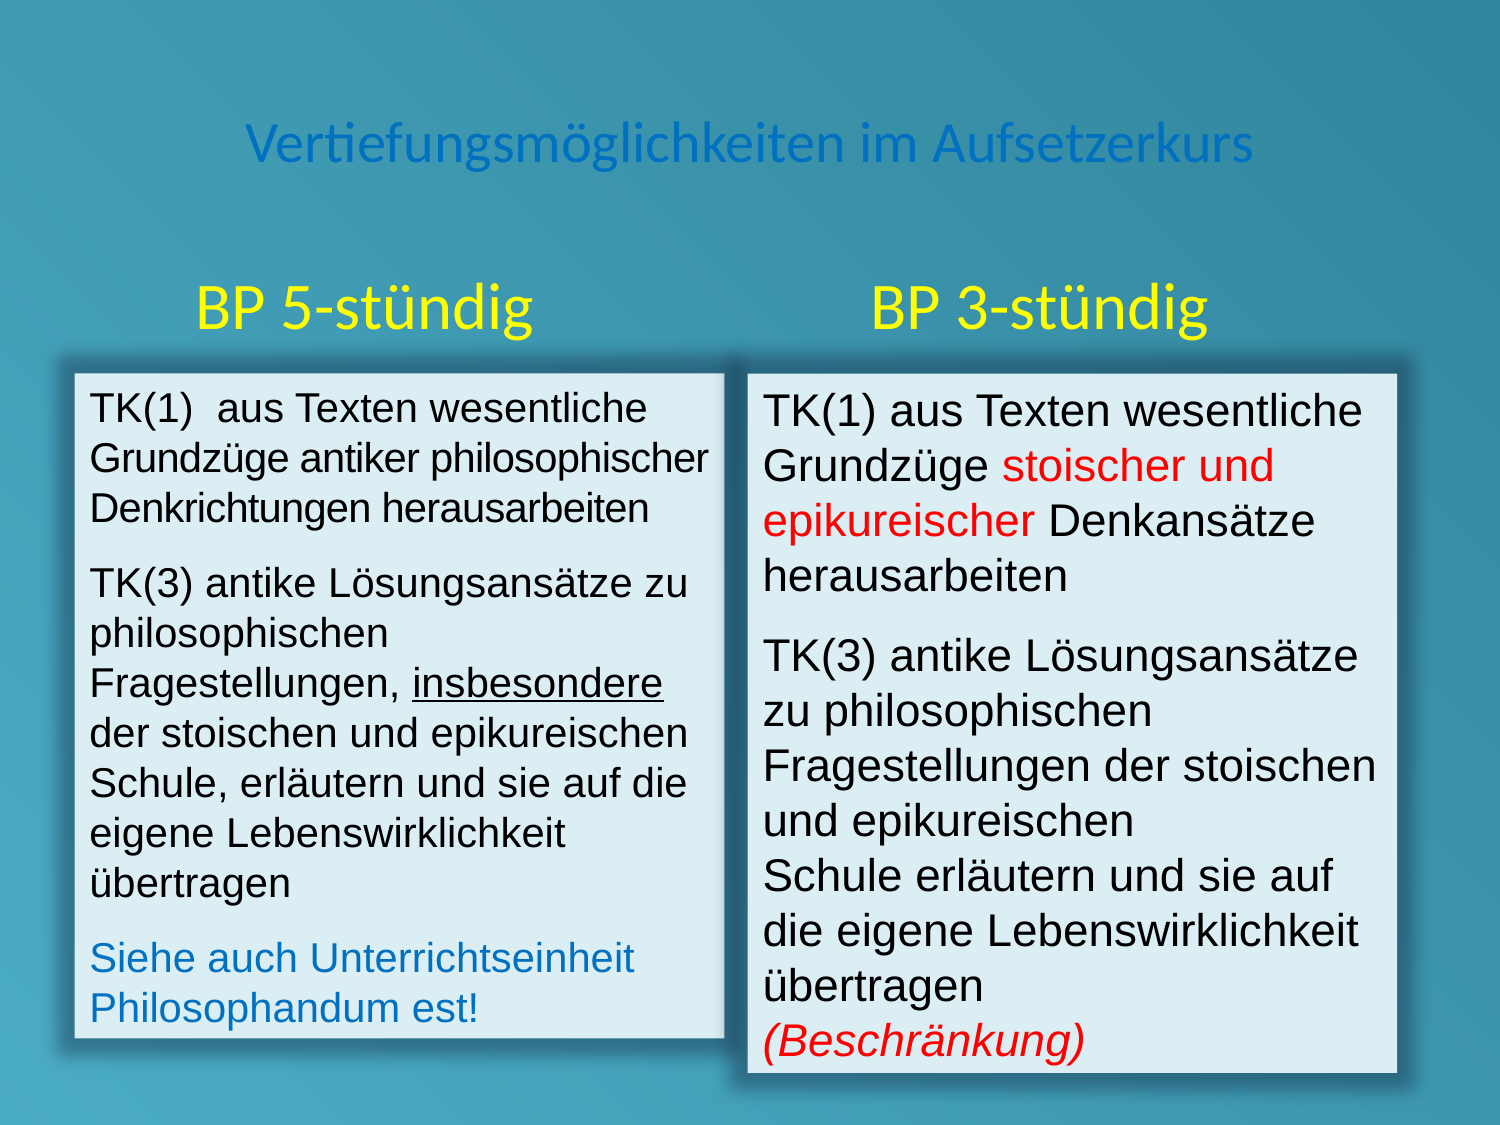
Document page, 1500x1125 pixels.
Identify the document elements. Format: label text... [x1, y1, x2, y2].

text_box TK(1) aus Texten wesentliche Grundzüge stoischer und epikureischer Denkansätze herausarbeiten TK(3) antike Lösungsansätze zu philosophischen Fragestellungen der stoischen und epikureischen Schule erläutern und sie auf die eigene Lebenswirklichkeit übertragen (Beschränkung) [747, 373, 1398, 1073]
text_box TK(1) aus Texten wesentliche Grundzüge antiker philosophischer Denkrichtungen herausarbeiten TK(3) antike Lösungsansätze zu philosophischen Fragestellungen, insbesondere der stoischen und epikureischen Schule, erläutern und sie auf die eigene Lebenswirklichkeit übertragen Siehe auch Unterrichtseinheit Philosophandum est! [74, 373, 717, 1039]
title Vertiefungsmöglichkeiten im Aufsetzerkurs [75, 45, 1425, 233]
list BP 5-stündig BP 3-stündig [75, 255, 1425, 355]
